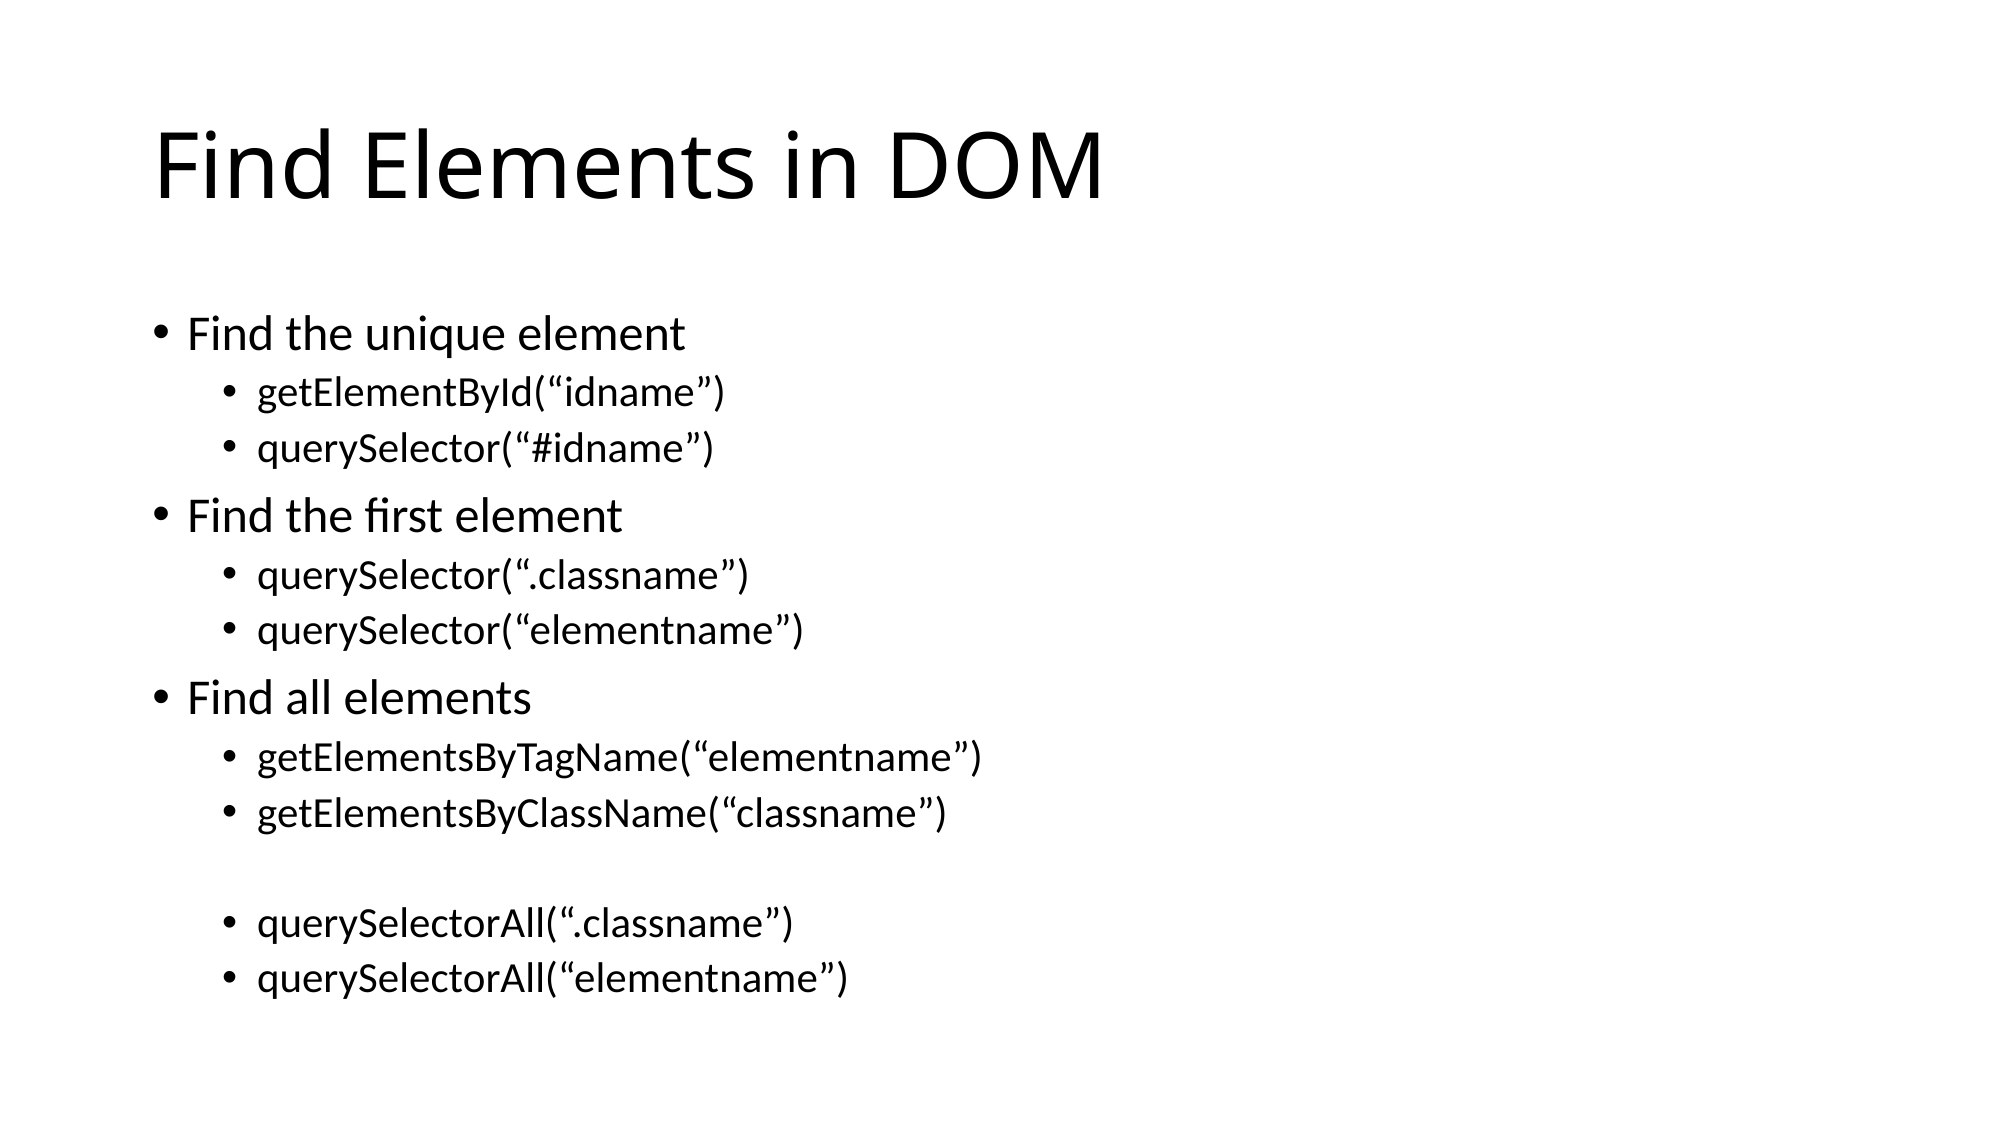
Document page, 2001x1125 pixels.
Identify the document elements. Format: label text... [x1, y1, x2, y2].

title Find Elements in DOM [137, 59, 1863, 278]
list Find the unique element getElementById(“idname”) querySelector(“#idname”) Find the first element querySelector(“.classname”) querySelector(“elementname”) Find all elements getElementsByTagName(“elementname”) getElementsByClassName(“classname”) querySelectorAll(“.classname”) querySelectorAll(“elementname”) [137, 299, 1863, 1014]
